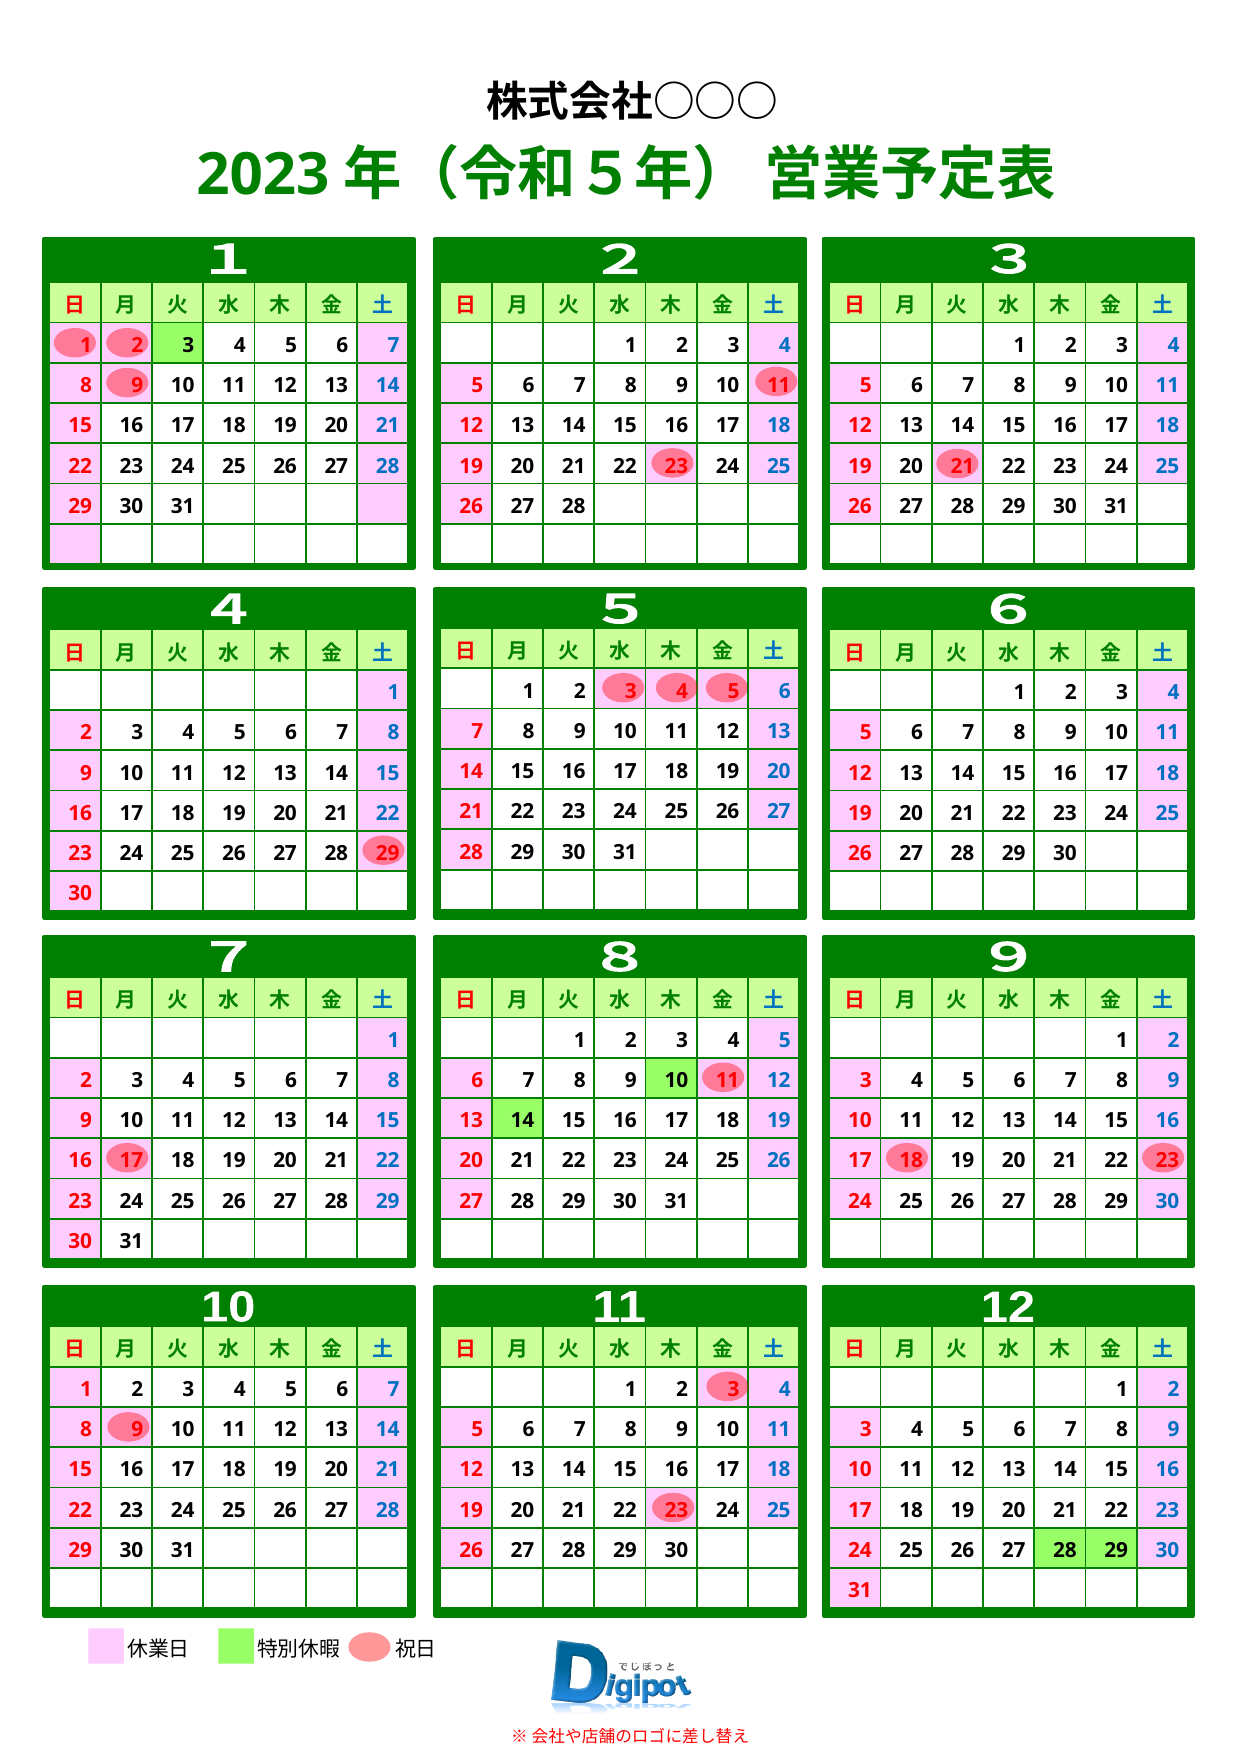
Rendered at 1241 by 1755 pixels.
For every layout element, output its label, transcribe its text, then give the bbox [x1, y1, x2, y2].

table_header 土 [358, 283, 407, 322]
table_cell 25 [204, 444, 254, 483]
table_cell 2 [544, 669, 593, 708]
table_cell 22 [984, 444, 1033, 483]
table_cell 23 [646, 1488, 696, 1527]
table_cell [307, 1529, 356, 1567]
table_cell 31 [595, 830, 645, 869]
table_cell [1138, 484, 1187, 523]
table_cell [255, 525, 305, 563]
table_cell 12 [441, 1448, 491, 1487]
table_cell [544, 323, 593, 362]
table_cell 3 [830, 1059, 880, 1097]
table_cell [933, 1220, 982, 1258]
table_cell 22 [358, 791, 407, 830]
table_cell 27 [984, 1179, 1033, 1218]
table_cell 11 [204, 364, 254, 402]
table_header 木 [646, 283, 696, 322]
table_cell [204, 671, 254, 709]
table_cell 13 [255, 1099, 305, 1137]
table_header 金 [1086, 978, 1136, 1017]
table_cell 30 [595, 1179, 645, 1218]
table_cell 28 [544, 1529, 593, 1567]
table_cell 30 [1035, 832, 1085, 870]
table_cell 14 [1035, 1448, 1085, 1487]
table_cell 1 [50, 1368, 100, 1406]
table_header 月 [493, 283, 542, 322]
table_cell 1 [50, 323, 100, 362]
table_cell 7 [933, 364, 982, 402]
table_cell 4 [749, 323, 798, 362]
table_cell 14 [544, 404, 593, 442]
table_cell [749, 525, 798, 563]
table_cell 19 [830, 791, 880, 830]
table_cell 4 [204, 1368, 254, 1406]
table_cell 17 [830, 1488, 880, 1527]
table_cell 12 [933, 1099, 982, 1137]
table_cell 21 [358, 1448, 407, 1487]
table_header 日 [830, 283, 880, 322]
table_cell [441, 1220, 491, 1258]
table_cell [698, 1179, 747, 1218]
table_cell 5 [441, 1408, 491, 1446]
table_cell [1086, 1569, 1136, 1607]
table_header 月 [881, 283, 931, 322]
table_cell [441, 1368, 491, 1406]
table_cell 22 [984, 791, 1033, 830]
table_cell 12 [698, 709, 747, 748]
table_cell 13 [881, 751, 931, 790]
table_cell 16 [1035, 404, 1085, 442]
table_cell 15 [595, 404, 645, 442]
table_cell 1 [984, 671, 1033, 709]
table_cell [1035, 1569, 1085, 1607]
table_cell [881, 671, 931, 709]
table_cell 6 [307, 1368, 356, 1406]
table_cell 29 [493, 830, 542, 869]
text_box 株式会社○○○ [88, 78, 1164, 121]
table_header 木 [1035, 978, 1085, 1017]
table_cell 28 [933, 832, 982, 870]
table_cell 8 [493, 709, 542, 748]
table_cell 20 [493, 444, 542, 483]
table_cell 10 [153, 1408, 202, 1446]
table_cell 15 [358, 1099, 407, 1137]
table_cell 17 [1086, 751, 1136, 790]
table_cell 6 [493, 364, 542, 402]
table_cell [646, 525, 696, 563]
table_header 金 [698, 978, 747, 1017]
table_cell 25 [698, 1139, 747, 1178]
table_cell [749, 830, 798, 869]
table_cell 1 [358, 671, 407, 709]
table_cell 21 [493, 1139, 542, 1178]
table_cell 27 [881, 484, 931, 523]
table_header 火 [544, 629, 593, 667]
table_cell 20 [493, 1488, 542, 1527]
table_cell 6 [493, 1408, 542, 1446]
table_cell 22 [1086, 1488, 1136, 1527]
table_cell [933, 1368, 982, 1406]
text_box ※会社や店舗のロゴに差し替え [496, 1718, 765, 1754]
table_cell 5 [255, 1368, 305, 1406]
table_cell 10 [102, 751, 151, 790]
table_cell [255, 872, 305, 910]
table_cell 8 [544, 1059, 593, 1097]
table_cell 15 [50, 1448, 100, 1487]
table_header 木 [1035, 1327, 1085, 1366]
text_box [602, 672, 645, 703]
table_cell 18 [204, 404, 254, 442]
table_cell 29 [358, 832, 407, 870]
table_cell [307, 1220, 356, 1258]
table_cell 13 [984, 1448, 1033, 1487]
table_cell 17 [698, 1448, 747, 1487]
table_cell 20 [984, 1139, 1033, 1178]
table_header 金 [307, 283, 356, 322]
table_cell [646, 830, 696, 869]
table_cell 11 [646, 709, 696, 748]
table_cell [204, 484, 254, 523]
table_cell [204, 1529, 254, 1567]
table_cell 19 [441, 444, 491, 483]
table_cell 22 [493, 790, 542, 828]
table_cell 4 [1138, 323, 1187, 362]
table_cell 12 [204, 1099, 254, 1137]
table_cell 7 [933, 711, 982, 749]
table_cell 21 [1035, 1488, 1085, 1527]
table_cell 23 [595, 1139, 645, 1178]
table_cell 4 [1138, 671, 1187, 709]
table_cell 18 [1138, 751, 1187, 790]
table_cell 19 [204, 1139, 254, 1178]
table_cell 11 [204, 1408, 254, 1446]
table_header 金 [1086, 283, 1136, 322]
table_cell 23 [1035, 791, 1085, 830]
table_cell 6 [749, 669, 798, 708]
table_cell 16 [50, 1139, 100, 1178]
table_cell 30 [1138, 1179, 1187, 1218]
table_cell 10 [595, 709, 645, 748]
table_cell [830, 872, 880, 910]
table_cell 7 [358, 1368, 407, 1406]
table_cell [307, 671, 356, 709]
table_cell [307, 484, 356, 523]
text_box [652, 1492, 695, 1523]
table_header 水 [595, 283, 645, 322]
table_cell [984, 1368, 1033, 1406]
table_header 日 [50, 283, 100, 322]
table_cell 13 [749, 709, 798, 748]
table_header 日 [441, 978, 491, 1017]
table_cell 9 [102, 364, 151, 402]
table_cell 26 [933, 1529, 982, 1567]
table_cell [984, 1569, 1033, 1607]
table_cell 29 [1086, 1529, 1136, 1567]
table_header 木 [255, 630, 305, 669]
table_cell 25 [881, 1179, 931, 1218]
table_header 火 [153, 978, 202, 1017]
table_cell 24 [102, 1179, 151, 1218]
table_cell 24 [153, 1488, 202, 1527]
table_cell 9 [50, 751, 100, 790]
text_box [435, 936, 805, 1266]
table_header 木 [255, 978, 305, 1017]
table_cell 26 [749, 1139, 798, 1178]
text_box [706, 1371, 749, 1402]
table_header 日 [441, 283, 491, 322]
text_box 休業日 [112, 1628, 226, 1669]
table_cell 11 [153, 1099, 202, 1137]
table_header 火 [153, 1327, 202, 1366]
table_cell 11 [881, 1448, 931, 1487]
table_cell [255, 1569, 305, 1607]
table_header 水 [595, 629, 645, 667]
table_header 月 [102, 630, 151, 669]
text_box [348, 1632, 380, 1662]
text_box 2023年（令和５年） 営業予定表 [88, 149, 1164, 193]
table_cell [544, 1368, 593, 1406]
table_cell 24 [698, 1488, 747, 1527]
table_cell 27 [984, 1529, 1033, 1567]
table_header 金 [307, 1327, 356, 1366]
table_cell [307, 872, 356, 910]
table_cell 27 [441, 1179, 491, 1218]
table_cell 18 [749, 404, 798, 442]
table_cell 24 [1086, 444, 1136, 483]
text_box [936, 448, 979, 479]
table_cell 21 [933, 444, 982, 483]
table_cell 5 [255, 323, 305, 362]
table_header 日 [830, 1327, 880, 1366]
table_cell 2 [1035, 323, 1085, 362]
table_cell [307, 525, 356, 563]
table_cell 16 [1138, 1448, 1187, 1487]
table_cell 20 [881, 444, 931, 483]
table_cell 5 [830, 711, 880, 749]
table_cell 6 [307, 323, 356, 362]
table_cell [50, 525, 100, 563]
table_cell 12 [830, 751, 880, 790]
table_cell 25 [646, 790, 696, 828]
table_cell 8 [1086, 1408, 1136, 1446]
table_cell 6 [881, 711, 931, 749]
text_box [705, 672, 748, 703]
table_cell [255, 484, 305, 523]
table_cell [881, 1220, 931, 1258]
table_cell 6 [255, 711, 305, 749]
table_header 金 [1086, 1327, 1136, 1366]
table_cell 13 [441, 1099, 491, 1137]
text_box [53, 327, 97, 358]
table_cell 15 [984, 404, 1033, 442]
table_cell 24 [153, 444, 202, 483]
table_cell 26 [441, 1529, 491, 1567]
table_cell 30 [646, 1529, 696, 1567]
text_box [218, 1628, 242, 1664]
table_cell [749, 1569, 798, 1607]
table_cell 25 [749, 444, 798, 483]
table_cell 31 [153, 1529, 202, 1567]
text_box [435, 589, 805, 918]
table_cell 26 [441, 484, 491, 523]
table_cell 28 [1035, 1179, 1085, 1218]
table_header 日 [441, 629, 491, 667]
table_cell [984, 525, 1033, 563]
table_cell 15 [1086, 1448, 1136, 1487]
table_cell 2 [50, 711, 100, 749]
text_box 特別休暇 [242, 1628, 377, 1669]
table_cell [933, 671, 982, 709]
table_cell [830, 1368, 880, 1406]
text_box [106, 327, 149, 358]
table_header 木 [1035, 630, 1085, 669]
table_cell [1035, 872, 1085, 910]
table_cell 25 [153, 832, 202, 870]
text_box [824, 1286, 1194, 1616]
table_header 木 [646, 1327, 696, 1366]
table_cell [1035, 1018, 1085, 1057]
table_cell 23 [50, 1179, 100, 1218]
table_cell 16 [50, 791, 100, 830]
table_cell 14 [307, 1099, 356, 1137]
table_header 水 [984, 630, 1033, 669]
table_header 金 [307, 630, 356, 669]
table_cell [50, 1569, 100, 1607]
table_header 金 [698, 283, 747, 322]
table_cell [441, 871, 491, 909]
table_cell 30 [50, 1220, 100, 1258]
text_box [44, 936, 414, 1266]
table_header 日 [50, 1327, 100, 1366]
text_box 祝日 [380, 1628, 452, 1669]
table_cell 30 [1138, 1529, 1187, 1567]
table_cell 27 [255, 832, 305, 870]
table_cell [933, 872, 982, 910]
table_cell [749, 1529, 798, 1567]
table_cell 24 [1086, 791, 1136, 830]
table_cell 6 [984, 1059, 1033, 1097]
table_cell 26 [830, 832, 880, 870]
table_cell 1 [1086, 1018, 1136, 1057]
table_cell 19 [255, 1448, 305, 1487]
table_cell 5 [204, 1059, 254, 1097]
text_box [702, 1062, 745, 1093]
text_box [824, 589, 1194, 918]
table_cell 3 [102, 1059, 151, 1097]
table_cell 3 [153, 1368, 202, 1406]
table_cell 24 [646, 1139, 696, 1178]
table_header 水 [595, 978, 645, 1017]
table_cell 7 [544, 364, 593, 402]
table_cell [933, 525, 982, 563]
table_cell 20 [984, 1488, 1033, 1527]
table_header 木 [646, 629, 696, 667]
table_cell [830, 671, 880, 709]
table_cell 21 [544, 1488, 593, 1527]
table_cell [204, 872, 254, 910]
table_header 土 [358, 630, 407, 669]
table_cell 1 [595, 323, 645, 362]
table_cell [698, 830, 747, 869]
table_cell [933, 323, 982, 362]
table_cell [595, 871, 645, 909]
table_cell 31 [102, 1220, 151, 1258]
table_cell 10 [1086, 711, 1136, 749]
table_cell [595, 484, 645, 523]
table_cell 9 [646, 1408, 696, 1446]
table_cell [358, 872, 407, 910]
table_header 土 [358, 978, 407, 1017]
table_cell 1 [544, 1018, 593, 1057]
table_cell 14 [544, 1448, 593, 1487]
table_cell 1 [493, 669, 542, 708]
table_cell [881, 1368, 931, 1406]
table_cell 23 [646, 444, 696, 483]
table_cell [255, 1018, 305, 1057]
table_cell 19 [441, 1488, 491, 1527]
table_cell 23 [50, 832, 100, 870]
table_cell 26 [255, 1488, 305, 1527]
table_cell 24 [102, 832, 151, 870]
table_cell 14 [441, 750, 491, 788]
table_header 土 [1138, 978, 1187, 1017]
table_cell 7 [544, 1408, 593, 1446]
table_cell 28 [358, 1488, 407, 1527]
table_cell 29 [544, 1179, 593, 1218]
table_cell [698, 871, 747, 909]
table_header 月 [881, 978, 931, 1017]
table_cell 15 [595, 1448, 645, 1487]
table_cell 21 [441, 790, 491, 828]
table_cell 22 [50, 1488, 100, 1527]
table_cell [358, 484, 407, 523]
text_box [88, 1628, 112, 1664]
table_cell 24 [830, 1179, 880, 1218]
table_cell 14 [1035, 1099, 1085, 1137]
table_cell 10 [1086, 364, 1136, 402]
table_cell 11 [1138, 711, 1187, 749]
table_cell [1138, 1220, 1187, 1258]
table_cell 5 [933, 1408, 982, 1446]
text_box [651, 448, 694, 478]
table_cell 23 [102, 1488, 151, 1527]
table_cell 1 [595, 1368, 645, 1406]
text_box [1142, 1142, 1185, 1173]
table_cell 18 [881, 1488, 931, 1527]
table_header 月 [102, 978, 151, 1017]
table_cell 1 [984, 323, 1033, 362]
table_header 日 [50, 978, 100, 1017]
table_cell 7 [307, 711, 356, 749]
table_cell 16 [102, 404, 151, 442]
table_cell [933, 1569, 982, 1607]
table_cell 25 [1138, 791, 1187, 830]
table_cell [646, 871, 696, 909]
table_cell 27 [493, 1529, 542, 1567]
table_cell 19 [204, 791, 254, 830]
table_cell 2 [1035, 671, 1085, 709]
table_cell [102, 671, 151, 709]
table_cell 12 [749, 1059, 798, 1097]
table_cell 4 [881, 1408, 931, 1446]
table_cell [493, 323, 542, 362]
table_cell 9 [646, 364, 696, 402]
table_cell 27 [749, 790, 798, 828]
table_cell 13 [307, 1408, 356, 1446]
table_cell 22 [595, 444, 645, 483]
table_cell [984, 1220, 1033, 1258]
table_cell 28 [358, 444, 407, 483]
table_cell 5 [441, 364, 491, 402]
table_header 火 [933, 283, 982, 322]
table_cell 10 [698, 364, 747, 402]
table_cell 3 [698, 1368, 747, 1406]
table_cell 3 [102, 711, 151, 749]
table_cell 9 [102, 1408, 151, 1446]
table_header 水 [204, 978, 254, 1017]
table_header 木 [1035, 283, 1085, 322]
table_cell 27 [255, 1179, 305, 1218]
table_cell 19 [698, 750, 747, 788]
table_cell [933, 1018, 982, 1057]
table_cell 22 [358, 1139, 407, 1178]
table_header 火 [544, 1327, 593, 1366]
table_cell [358, 1529, 407, 1567]
table_cell 29 [595, 1529, 645, 1567]
table_cell [830, 525, 880, 563]
table_cell 8 [50, 364, 100, 402]
table_cell 13 [493, 1448, 542, 1487]
text_box [885, 1142, 929, 1173]
table_header 金 [307, 978, 356, 1017]
table_cell 4 [698, 1018, 747, 1057]
table_cell [830, 323, 880, 362]
table_cell 23 [1138, 1139, 1187, 1178]
table_cell 25 [749, 1488, 798, 1527]
table_cell 17 [646, 1099, 696, 1137]
table_header 土 [1138, 630, 1187, 669]
table_cell 4 [646, 669, 696, 708]
table_cell [1138, 872, 1187, 910]
table_cell 17 [1086, 404, 1136, 442]
table_cell 3 [1086, 671, 1136, 709]
table_cell 21 [307, 1139, 356, 1178]
text_box [755, 366, 798, 397]
table_cell [102, 1018, 151, 1057]
table_cell 19 [933, 1139, 982, 1178]
table_cell 3 [1086, 323, 1136, 362]
table_cell 11 [698, 1059, 747, 1097]
table_cell 24 [830, 1529, 880, 1567]
table_cell [1138, 1569, 1187, 1607]
table_cell 15 [358, 751, 407, 790]
table_cell 17 [153, 1448, 202, 1487]
table_cell 22 [50, 444, 100, 483]
table_cell 26 [698, 790, 747, 828]
table_cell 8 [595, 364, 645, 402]
table_cell [204, 525, 254, 563]
table_cell 9 [50, 1099, 100, 1137]
table_cell 7 [358, 323, 407, 362]
table_cell [441, 669, 491, 708]
table_cell 3 [646, 1018, 696, 1057]
table_cell [307, 1569, 356, 1607]
table_cell [698, 484, 747, 523]
table_cell 3 [830, 1408, 880, 1446]
table_cell [50, 1018, 100, 1057]
table_cell [358, 525, 407, 563]
table_cell [1086, 525, 1136, 563]
table_cell [881, 525, 931, 563]
table_cell 2 [1138, 1018, 1187, 1057]
table_cell 28 [307, 1179, 356, 1218]
table_cell [441, 1018, 491, 1057]
table_cell 15 [1086, 1099, 1136, 1137]
table_cell 18 [1138, 404, 1187, 442]
table_cell 2 [646, 1368, 696, 1406]
table_cell [595, 1220, 645, 1258]
table_cell [493, 1368, 542, 1406]
table_cell 18 [204, 1448, 254, 1487]
table_cell 8 [984, 711, 1033, 749]
text_box [435, 239, 805, 568]
text_box [44, 239, 414, 568]
table_cell 4 [749, 1368, 798, 1406]
table_cell 18 [749, 1448, 798, 1487]
table_header 金 [698, 1327, 747, 1366]
table_cell 27 [307, 1488, 356, 1527]
table_cell 31 [153, 484, 202, 523]
table_cell [441, 323, 491, 362]
table_header 水 [204, 283, 254, 322]
table_cell 20 [307, 404, 356, 442]
table_cell 30 [1035, 484, 1085, 523]
table_cell 19 [255, 404, 305, 442]
table_cell 12 [830, 404, 880, 442]
table_cell 17 [698, 404, 747, 442]
table_cell 3 [698, 323, 747, 362]
table_cell 21 [358, 404, 407, 442]
table_cell 16 [544, 750, 593, 788]
table_cell 17 [153, 404, 202, 442]
table_header 金 [698, 629, 747, 667]
table_cell 21 [307, 791, 356, 830]
table_cell [595, 525, 645, 563]
table_cell 29 [50, 484, 100, 523]
table_cell 27 [493, 484, 542, 523]
table_cell [881, 872, 931, 910]
table_cell 23 [1035, 444, 1085, 483]
table_cell 14 [493, 1099, 542, 1137]
table_cell [698, 1569, 747, 1607]
table_cell 20 [881, 791, 931, 830]
table_cell 30 [102, 1529, 151, 1567]
table_cell 10 [830, 1099, 880, 1137]
table_cell [1086, 832, 1136, 870]
table_cell 7 [307, 1059, 356, 1097]
table_cell [749, 1179, 798, 1218]
table_cell 29 [50, 1529, 100, 1567]
table_cell 28 [307, 832, 356, 870]
table_cell [1035, 1368, 1085, 1406]
table_cell 26 [933, 1179, 982, 1218]
table_cell 21 [933, 791, 982, 830]
table_cell 14 [933, 751, 982, 790]
table_cell 22 [1086, 1139, 1136, 1178]
table_header 土 [749, 1327, 798, 1366]
table_cell 6 [441, 1059, 491, 1097]
table_cell [1138, 832, 1187, 870]
table_cell 29 [358, 1179, 407, 1218]
table_cell 20 [255, 791, 305, 830]
table_cell 9 [1035, 711, 1085, 749]
table_cell 11 [153, 751, 202, 790]
table_cell 16 [595, 1099, 645, 1137]
table_cell 25 [153, 1179, 202, 1218]
table_cell 19 [749, 1099, 798, 1137]
table_header 火 [933, 1327, 982, 1366]
table_header 木 [646, 978, 696, 1017]
table_cell 29 [984, 484, 1033, 523]
table_cell 8 [1086, 1059, 1136, 1097]
table_cell 20 [441, 1139, 491, 1178]
table_cell 4 [153, 711, 202, 749]
table_cell 26 [255, 444, 305, 483]
table_cell [204, 1569, 254, 1607]
table_cell 10 [153, 364, 202, 402]
table_cell [698, 1220, 747, 1258]
table_cell 14 [307, 751, 356, 790]
table_cell 4 [204, 323, 254, 362]
table_cell 25 [1138, 444, 1187, 483]
table_cell 8 [50, 1408, 100, 1446]
table_cell [749, 1220, 798, 1258]
table_cell [595, 1569, 645, 1607]
table_header 日 [830, 630, 880, 669]
table_cell 12 [255, 1408, 305, 1446]
table_cell 13 [984, 1099, 1033, 1137]
table_header 土 [749, 283, 798, 322]
table_cell [984, 872, 1033, 910]
table_cell 8 [984, 364, 1033, 402]
table_cell 14 [358, 1408, 407, 1446]
table_cell [646, 1220, 696, 1258]
table_cell 17 [102, 1139, 151, 1178]
table_cell 28 [933, 484, 982, 523]
table_cell [204, 1018, 254, 1057]
table_cell [255, 1220, 305, 1258]
table_cell 13 [493, 404, 542, 442]
table_cell 24 [698, 444, 747, 483]
table_cell 17 [830, 1139, 880, 1178]
table_cell 12 [933, 1448, 982, 1487]
table_cell 15 [544, 1099, 593, 1137]
table_cell 30 [544, 830, 593, 869]
table_cell [307, 1018, 356, 1057]
table_cell 9 [1035, 364, 1085, 402]
text_box [44, 1286, 414, 1616]
table_cell [544, 525, 593, 563]
table_header 水 [984, 1327, 1033, 1366]
table_cell 28 [441, 830, 491, 869]
table_header 月 [102, 283, 151, 322]
table_cell 5 [204, 711, 254, 749]
table_cell [984, 1018, 1033, 1057]
table_cell 13 [255, 751, 305, 790]
table_cell 4 [153, 1059, 202, 1097]
table_cell 10 [102, 1099, 151, 1137]
table_cell 2 [102, 1368, 151, 1406]
table_cell 12 [255, 364, 305, 402]
table_cell [544, 871, 593, 909]
table_cell [255, 1529, 305, 1567]
table_cell 27 [307, 444, 356, 483]
table_cell [493, 1569, 542, 1607]
table_cell [749, 484, 798, 523]
table_cell [1035, 1220, 1085, 1258]
table_cell [441, 1569, 491, 1607]
text_box [362, 835, 405, 865]
table_cell 25 [881, 1529, 931, 1567]
table_cell [830, 1220, 880, 1258]
table_cell 7 [493, 1059, 542, 1097]
table_cell [881, 1569, 931, 1607]
text_box [107, 1412, 150, 1442]
table_cell [441, 525, 491, 563]
table_cell 19 [830, 444, 880, 483]
table_cell 3 [153, 323, 202, 362]
table_cell 20 [749, 750, 798, 788]
table_cell [153, 671, 202, 709]
table_cell 20 [255, 1139, 305, 1178]
table_cell 5 [933, 1059, 982, 1097]
table_header 月 [493, 1327, 542, 1366]
table_cell [255, 671, 305, 709]
table_cell [358, 1569, 407, 1607]
table_header 土 [1138, 1327, 1187, 1366]
table_header 月 [881, 630, 931, 669]
table_cell 5 [698, 669, 747, 708]
table_cell [102, 872, 151, 910]
table_header 土 [749, 629, 798, 667]
table_cell 26 [204, 832, 254, 870]
table_cell 28 [493, 1179, 542, 1218]
table_header 土 [1138, 283, 1187, 322]
table_cell 12 [204, 751, 254, 790]
table_cell [493, 1220, 542, 1258]
table_header 火 [933, 978, 982, 1017]
picture [550, 1640, 692, 1717]
table_cell [153, 1018, 202, 1057]
table_cell 9 [1138, 1059, 1187, 1097]
table_cell [646, 1569, 696, 1607]
table_cell 16 [1138, 1099, 1187, 1137]
table_cell 23 [544, 790, 593, 828]
table_cell 11 [749, 1408, 798, 1446]
table_header 火 [544, 978, 593, 1017]
table_header 日 [830, 978, 880, 1017]
table_cell [50, 671, 100, 709]
table_cell [881, 323, 931, 362]
table_cell [749, 871, 798, 909]
table_cell [493, 525, 542, 563]
text_box [435, 1286, 805, 1616]
table_cell 29 [1086, 1179, 1136, 1218]
table_cell 5 [830, 364, 880, 402]
table_cell 8 [358, 1059, 407, 1097]
table_cell [493, 1018, 542, 1057]
table_cell [646, 484, 696, 523]
table_cell 28 [544, 484, 593, 523]
table_cell 16 [102, 1448, 151, 1487]
table_cell 11 [749, 364, 798, 402]
table_cell 12 [441, 404, 491, 442]
table_cell 6 [255, 1059, 305, 1097]
table_header 日 [50, 630, 100, 669]
table_cell 9 [595, 1059, 645, 1097]
table_header 火 [153, 630, 202, 669]
table_cell [102, 1569, 151, 1607]
table_cell [153, 1569, 202, 1607]
text_box [44, 589, 414, 918]
table_header 日 [441, 1327, 491, 1366]
table_cell 7 [441, 709, 491, 748]
table_cell [153, 1220, 202, 1258]
table_cell 14 [933, 404, 982, 442]
table_cell 16 [646, 404, 696, 442]
table_cell 6 [881, 364, 931, 402]
table_cell 7 [1035, 1408, 1085, 1446]
table_header 木 [255, 283, 305, 322]
table_header 月 [493, 978, 542, 1017]
table_cell 8 [358, 711, 407, 749]
table_cell 2 [102, 323, 151, 362]
text_box [655, 672, 698, 703]
table_cell 22 [595, 1488, 645, 1527]
table_cell 4 [881, 1059, 931, 1097]
table_cell 24 [595, 790, 645, 828]
table_cell 1 [1086, 1368, 1136, 1406]
table_header 水 [595, 1327, 645, 1366]
table_cell 22 [544, 1139, 593, 1178]
table_cell 18 [153, 1139, 202, 1178]
table_cell 23 [102, 444, 151, 483]
table_cell 6 [984, 1408, 1033, 1446]
table_header 火 [153, 283, 202, 322]
table_cell [153, 525, 202, 563]
table_cell [1086, 1220, 1136, 1258]
table_cell 26 [204, 1179, 254, 1218]
table_cell 16 [646, 1448, 696, 1487]
text_box [106, 367, 149, 398]
table_cell 9 [544, 709, 593, 748]
table_header 土 [358, 1327, 407, 1366]
table_header 水 [984, 978, 1033, 1017]
table_cell 7 [1035, 1059, 1085, 1097]
table_cell 27 [881, 832, 931, 870]
table_cell 18 [153, 791, 202, 830]
table_cell [358, 1220, 407, 1258]
table_cell [493, 871, 542, 909]
table_cell 18 [646, 750, 696, 788]
table_header 火 [544, 283, 593, 322]
table_cell 10 [698, 1408, 747, 1446]
table_cell 30 [102, 484, 151, 523]
table_cell 30 [50, 872, 100, 910]
table_header 木 [255, 1327, 305, 1366]
table_cell [544, 1220, 593, 1258]
table_cell 18 [698, 1099, 747, 1137]
table_cell 11 [881, 1099, 931, 1137]
table_cell 31 [646, 1179, 696, 1218]
table_cell [830, 1018, 880, 1057]
table_cell 21 [1035, 1139, 1085, 1178]
table_cell 8 [595, 1408, 645, 1446]
table_cell [102, 525, 151, 563]
table_cell [881, 1018, 931, 1057]
table_header 月 [102, 1327, 151, 1366]
table_cell 17 [595, 750, 645, 788]
table_cell 19 [933, 1488, 982, 1527]
table_header 金 [1086, 630, 1136, 669]
table_cell 9 [1138, 1408, 1187, 1446]
table_cell 14 [358, 364, 407, 402]
table_cell 10 [646, 1059, 696, 1097]
table_cell [204, 1220, 254, 1258]
table_cell 15 [984, 751, 1033, 790]
table_cell 15 [50, 404, 100, 442]
table_cell 2 [1138, 1368, 1187, 1406]
table_cell [153, 872, 202, 910]
table_cell 1 [358, 1018, 407, 1057]
text_box [106, 1142, 149, 1173]
table_cell 31 [830, 1569, 880, 1607]
table_cell 17 [102, 791, 151, 830]
table_header 火 [933, 630, 982, 669]
table_cell 11 [1138, 364, 1187, 402]
table_cell [1086, 872, 1136, 910]
text_box [824, 936, 1194, 1266]
table_cell 26 [830, 484, 880, 523]
table_cell 21 [544, 444, 593, 483]
table_cell 2 [595, 1018, 645, 1057]
table_cell 2 [646, 323, 696, 362]
table_header 月 [493, 629, 542, 667]
table_header 水 [204, 1327, 254, 1366]
text_box [824, 239, 1194, 568]
table_cell [1035, 525, 1085, 563]
table_cell 31 [1086, 484, 1136, 523]
table_cell [544, 1569, 593, 1607]
table_cell [1138, 525, 1187, 563]
table_header 月 [881, 1327, 931, 1366]
table_header 水 [984, 283, 1033, 322]
table_cell 25 [204, 1488, 254, 1527]
table_cell 18 [881, 1139, 931, 1178]
table_cell 15 [493, 750, 542, 788]
table_cell 3 [595, 669, 645, 708]
table_cell 20 [307, 1448, 356, 1487]
table_cell 5 [749, 1018, 798, 1057]
table_cell 28 [1035, 1529, 1085, 1567]
table_cell 13 [881, 404, 931, 442]
table_cell 10 [830, 1448, 880, 1487]
table_cell 13 [307, 364, 356, 402]
table_cell [698, 525, 747, 563]
table_cell 23 [1138, 1488, 1187, 1527]
table_header 水 [204, 630, 254, 669]
table_cell 29 [984, 832, 1033, 870]
table_cell 2 [50, 1059, 100, 1097]
table_header 土 [749, 978, 798, 1017]
table_cell 16 [1035, 751, 1085, 790]
table_cell [698, 1529, 747, 1567]
